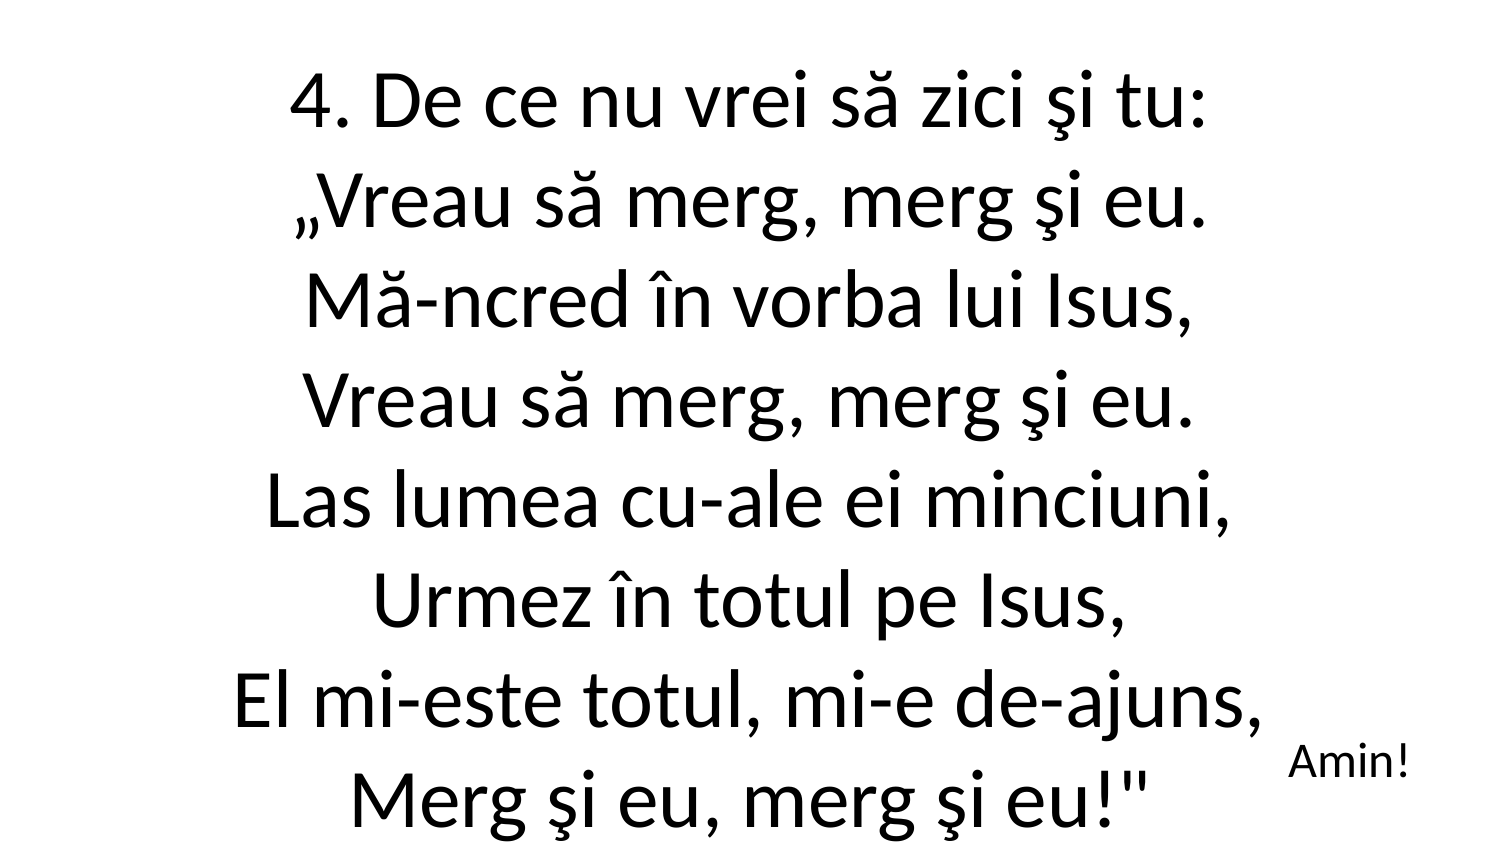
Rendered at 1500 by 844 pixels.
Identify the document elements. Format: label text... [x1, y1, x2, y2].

text_box 4. De ce nu vrei să zici şi tu: „Vreau să merg, merg şi eu. Mă-ncred în vorba lui Isus, Vreau să merg, merg şi eu. Las lumea cu-ale ei minciuni, Urmez în totul pe Isus, El mi-este totul, mi-e de-ajuns, Merg şi eu, merg şi eu!" [218, 0, 1282, 844]
text_box Amin! [1273, 674, 1427, 795]
